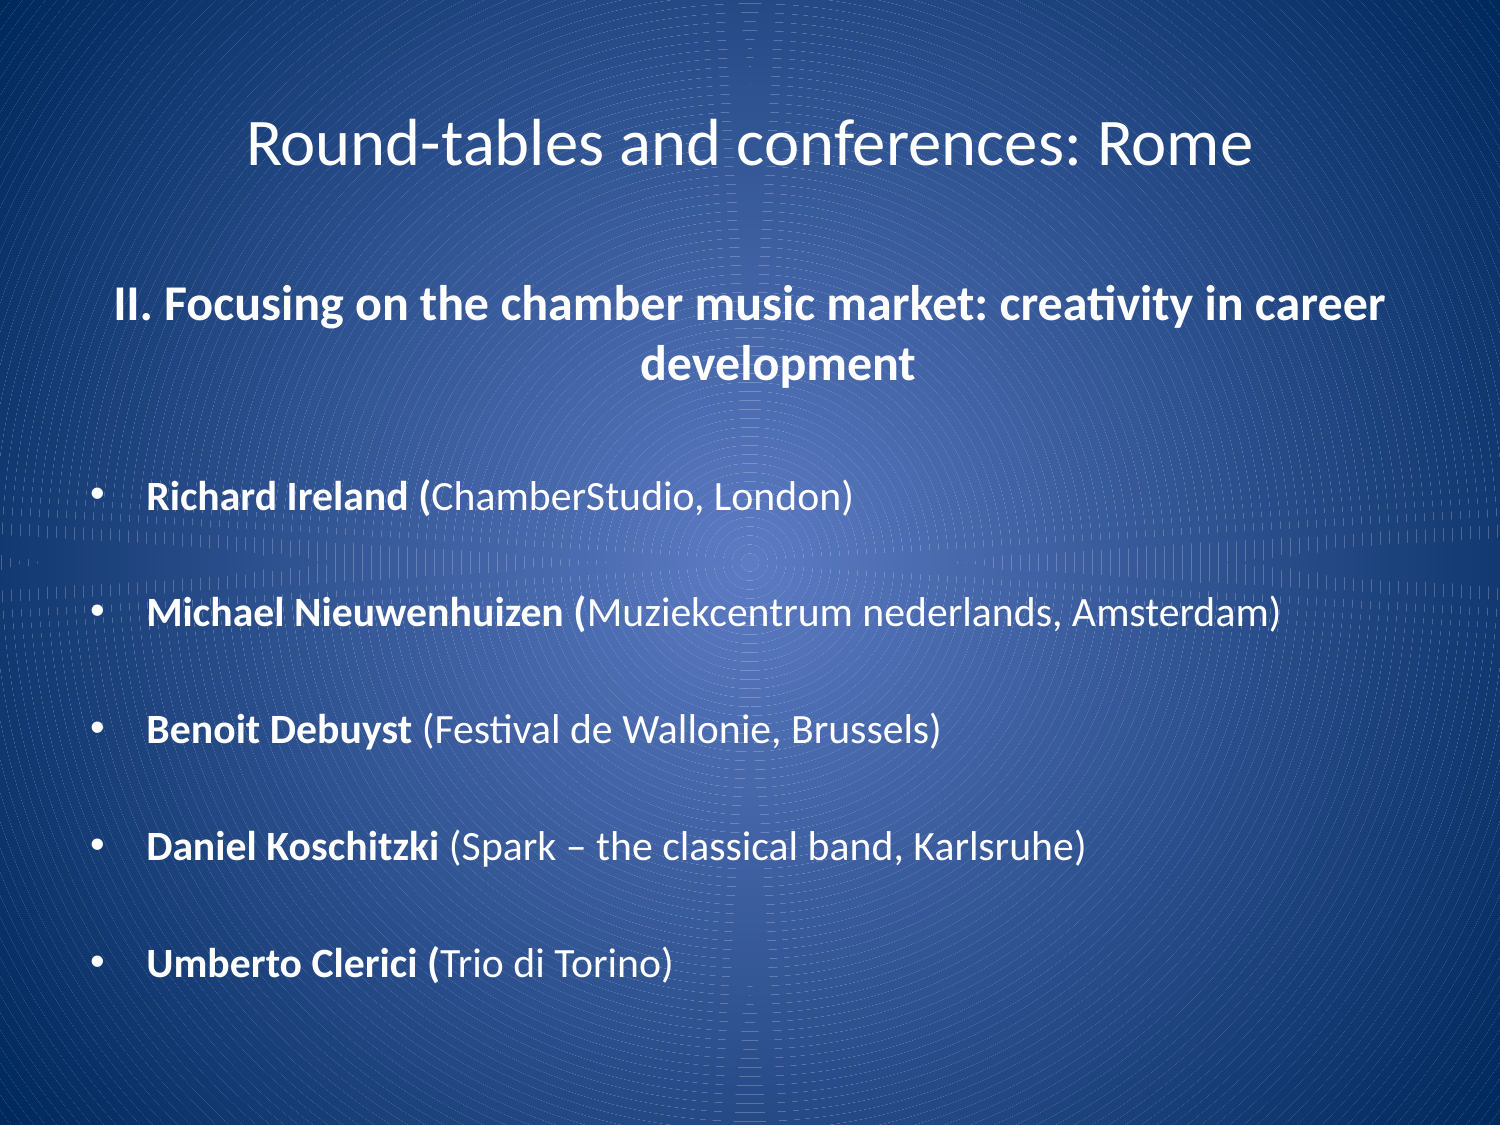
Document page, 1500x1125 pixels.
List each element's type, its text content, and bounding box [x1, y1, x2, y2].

list II. Focusing on the chamber music market: creativity in career development Richard Ireland (ChamberStudio, London) Michael Nieuwenhuizen (Muziekcentrum nederlands, Amsterdam) Benoit Debuyst (Festival de Wallonie, Brussels) Daniel Koschitzki (Spark – the classical band, Karlsruhe) Umberto Clerici (Trio di Torino) [75, 262, 1425, 1005]
title Round-tables and conferences: Rome [75, 45, 1425, 233]
